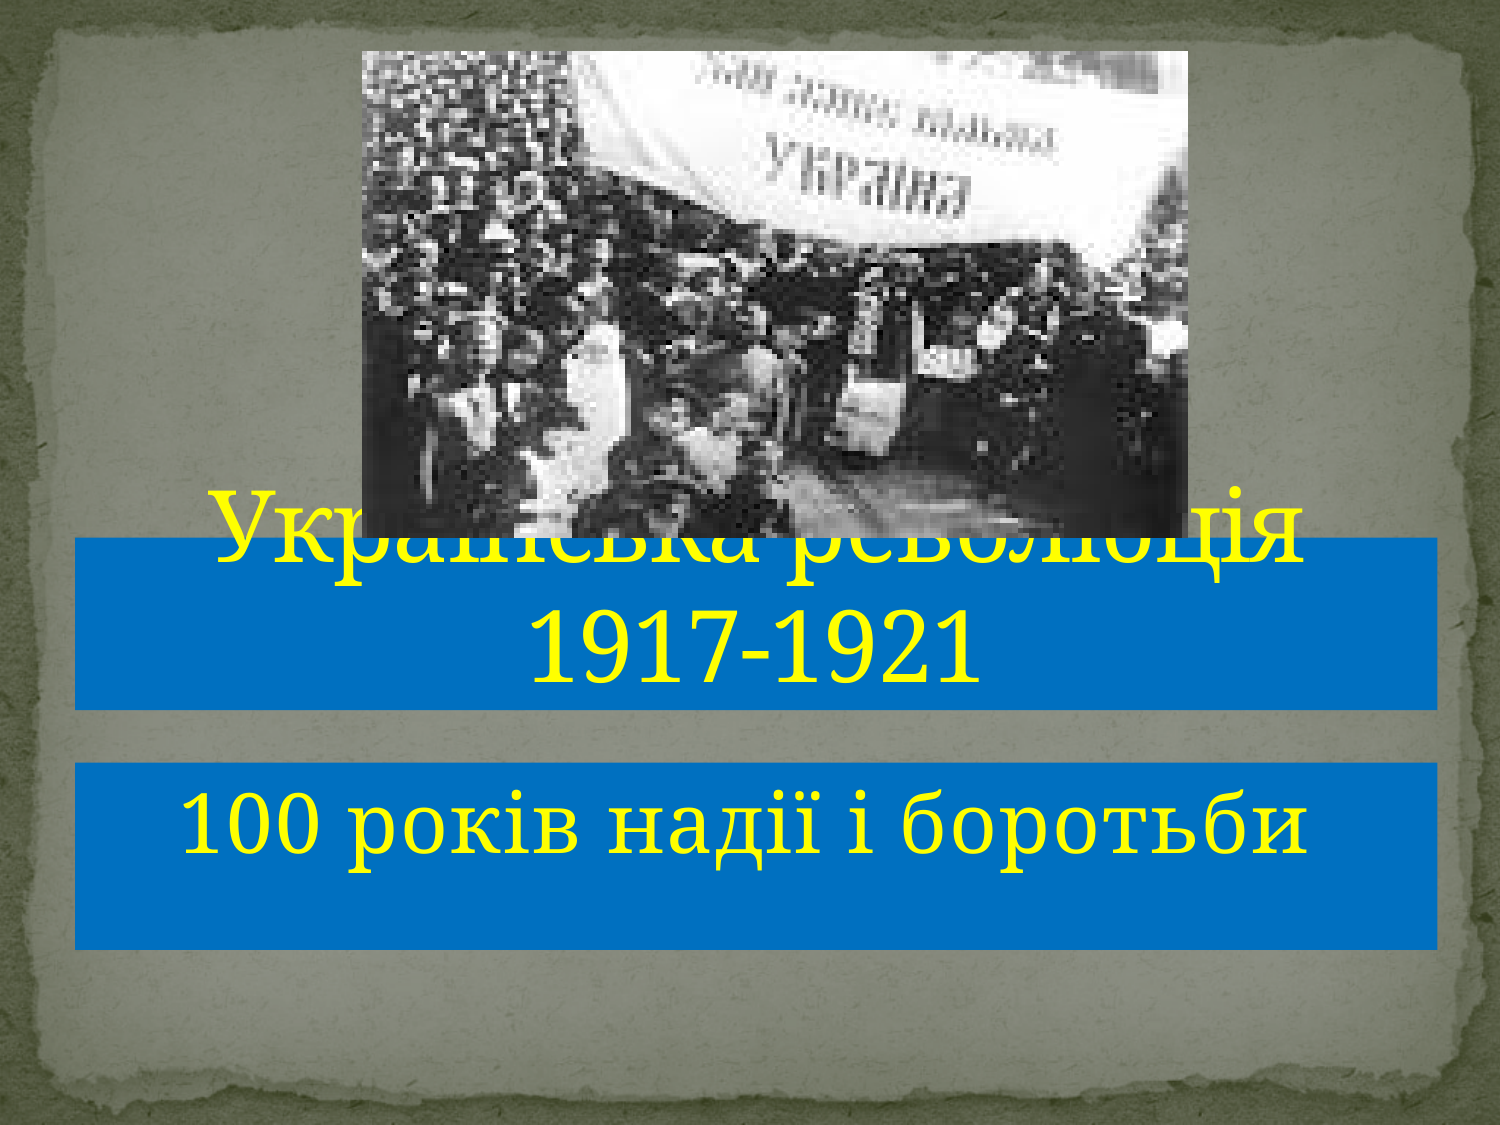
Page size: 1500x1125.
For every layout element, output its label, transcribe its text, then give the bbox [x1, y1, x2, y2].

picture [362, 51, 1188, 538]
subtitle 100 років надії і боротьби [75, 762, 1438, 950]
title Українська революція 1917-1921 [74, 537, 1438, 711]
